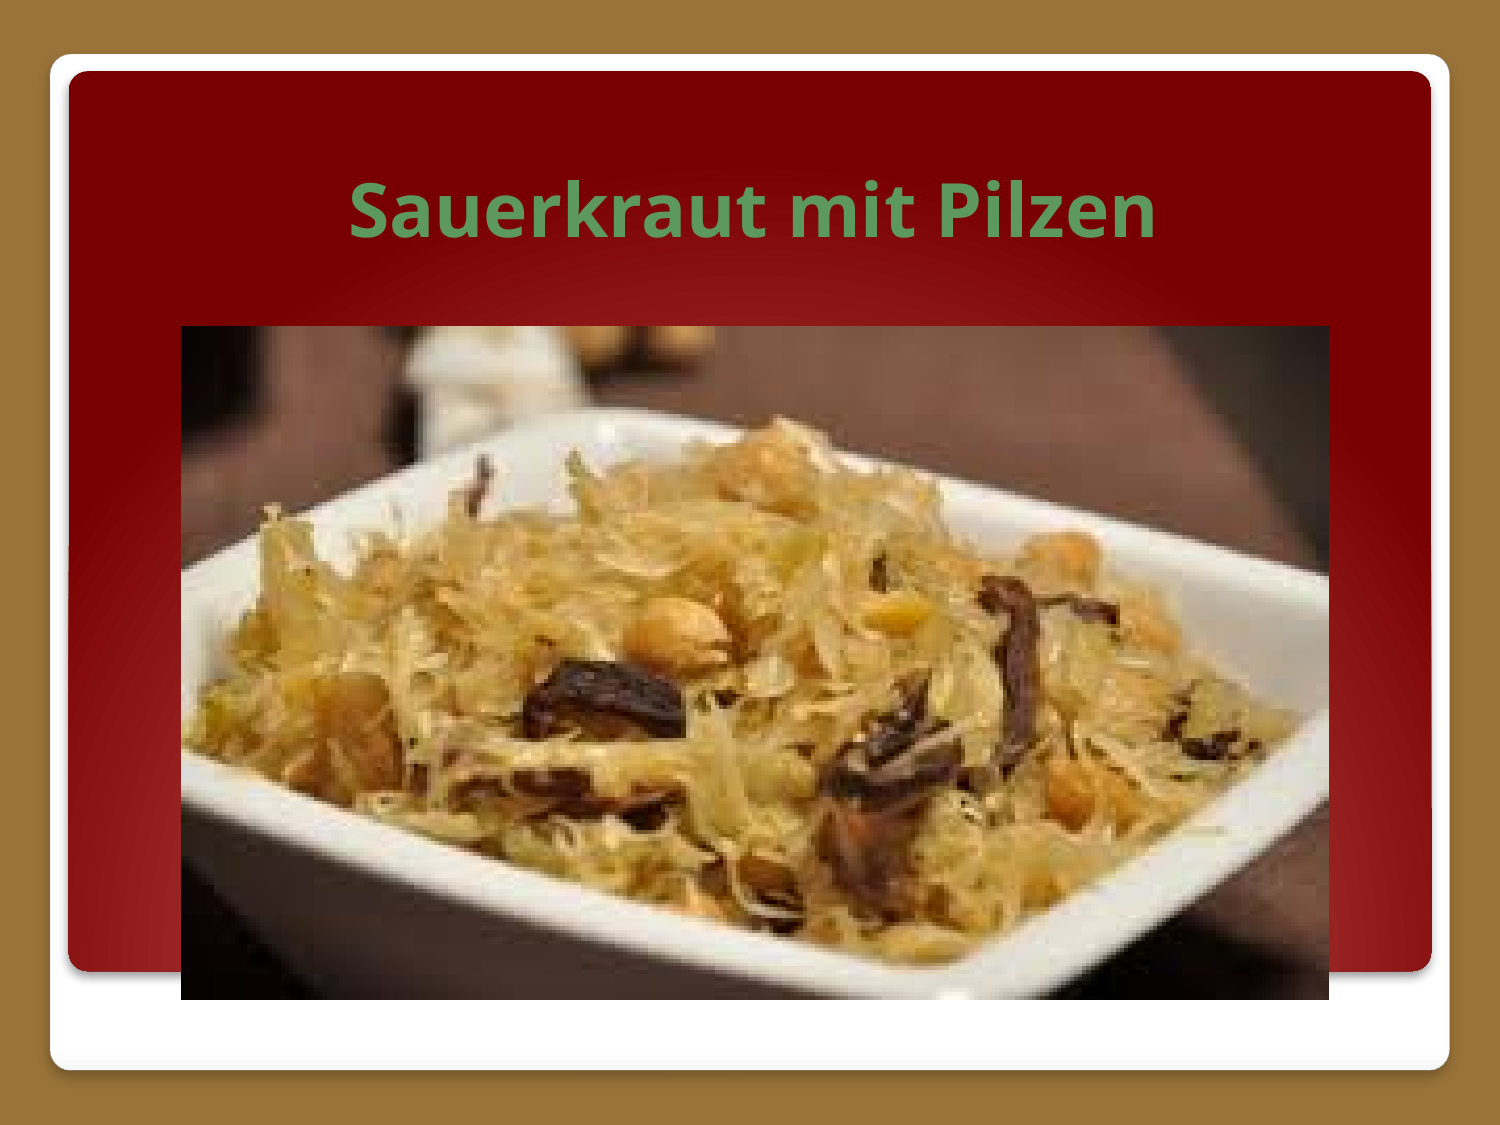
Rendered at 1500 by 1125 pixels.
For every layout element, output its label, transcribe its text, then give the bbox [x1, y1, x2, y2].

title Sauerkraut mit Pilzen [82, 66, 1425, 350]
picture [181, 326, 1329, 1000]
